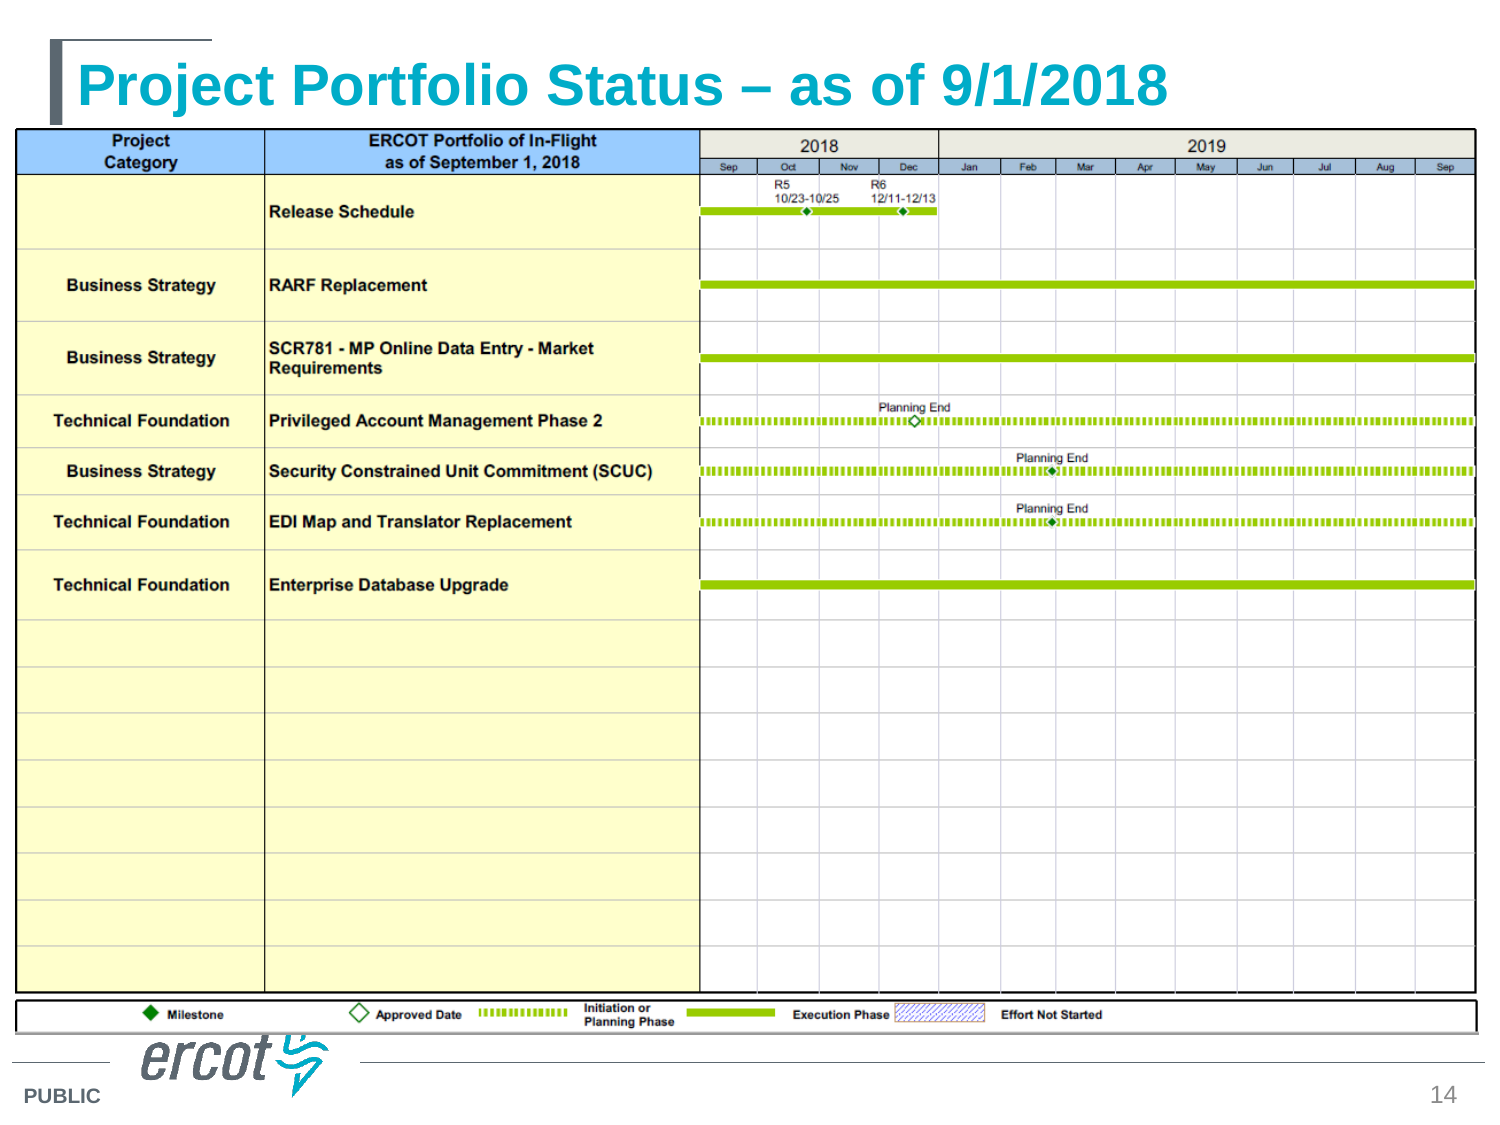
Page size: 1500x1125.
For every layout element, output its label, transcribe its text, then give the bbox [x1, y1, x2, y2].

title Project Portfolio Status – as of 9/1/2018 [62, 39, 1263, 125]
picture [15, 128, 1479, 1100]
slide_number 14 [1412, 1076, 1475, 1112]
